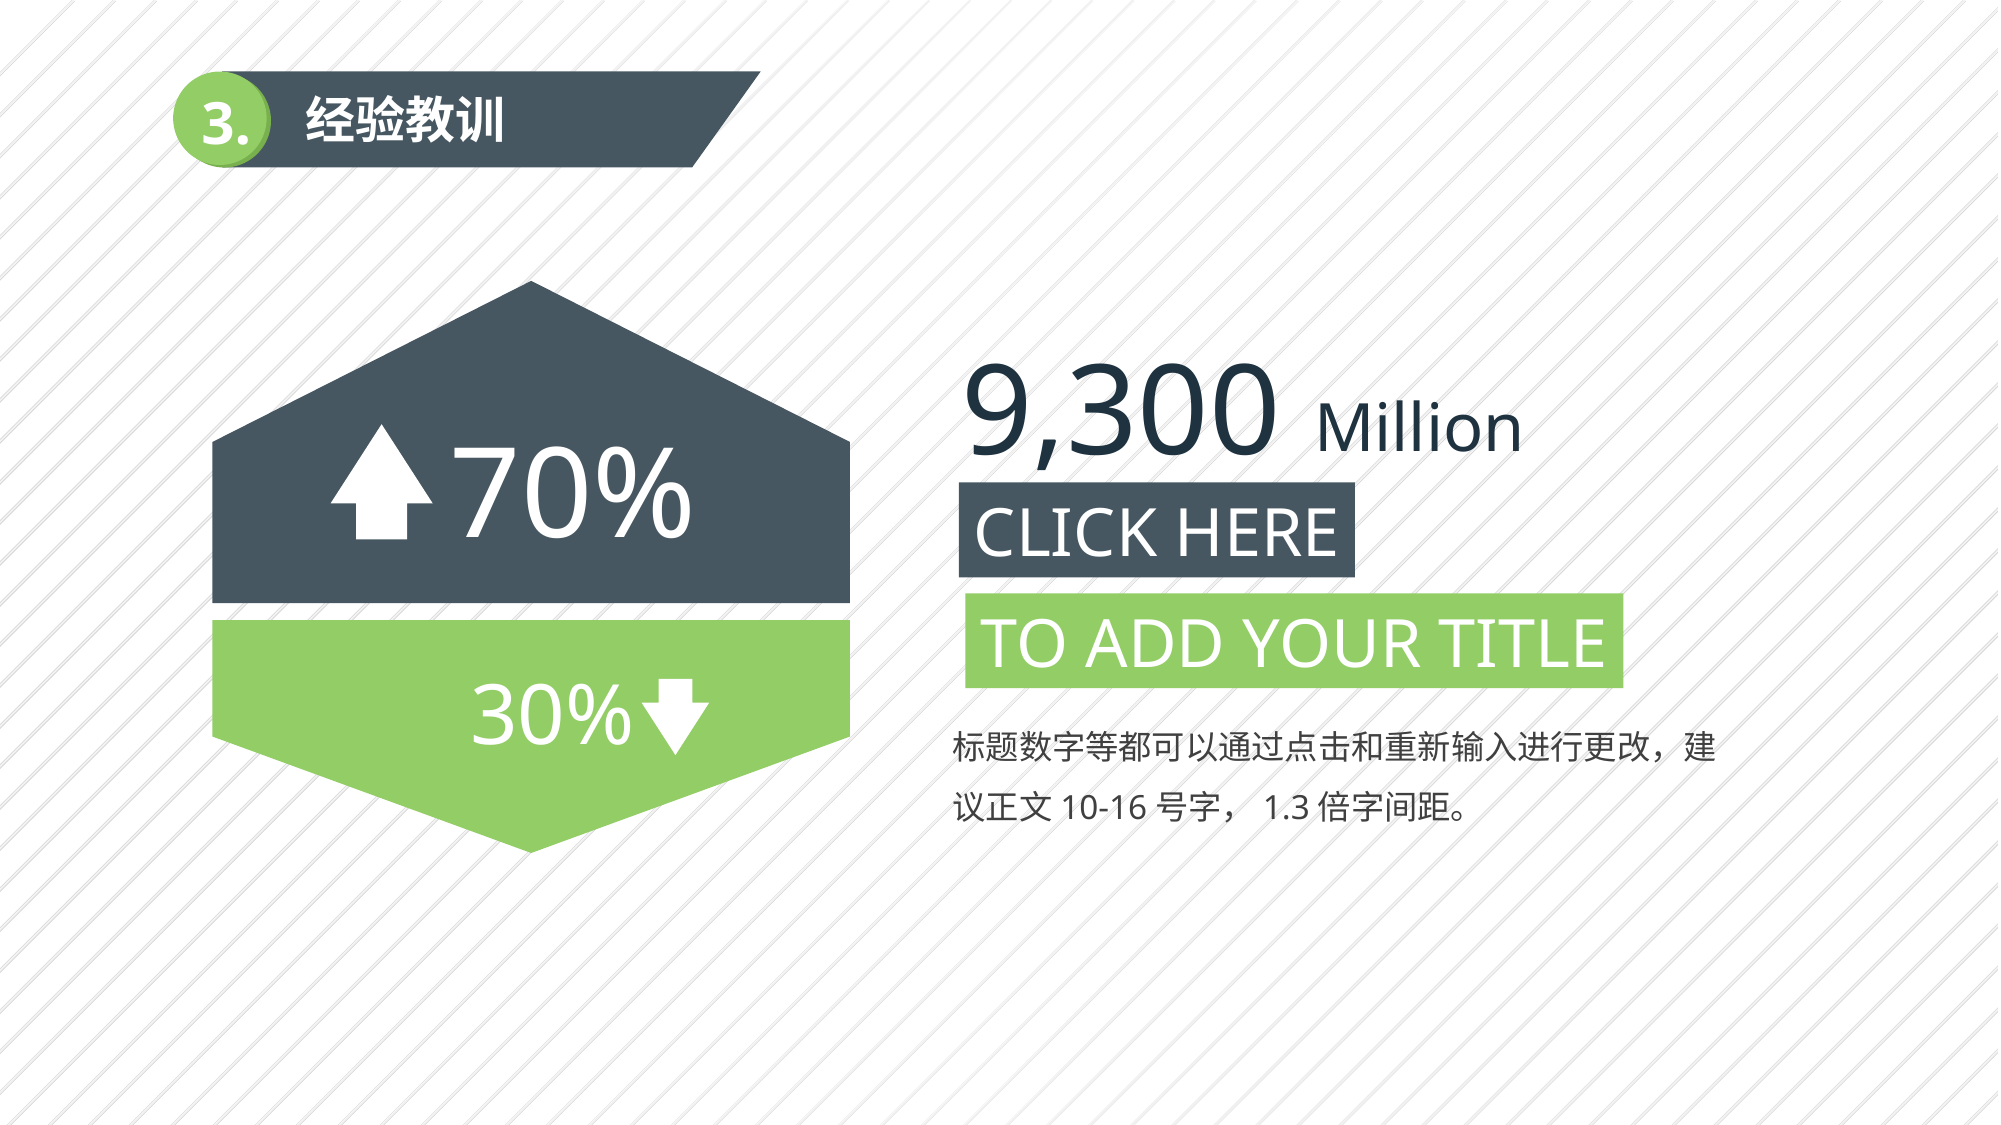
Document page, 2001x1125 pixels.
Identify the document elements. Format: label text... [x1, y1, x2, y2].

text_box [173, 71, 761, 168]
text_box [212, 280, 850, 853]
picture [0, 0, 1998, 1125]
text_box 9,300 [945, 322, 1808, 488]
text_box TO ADD YOUR TITLE [965, 593, 1624, 689]
text_box Million [1299, 377, 1692, 473]
text_box 标题数字等都可以通过点击和重新输入进行更改，建议正文10-16号字，1.3倍字间距。 [937, 698, 1757, 834]
text_box CLICK HERE [958, 488, 1355, 578]
